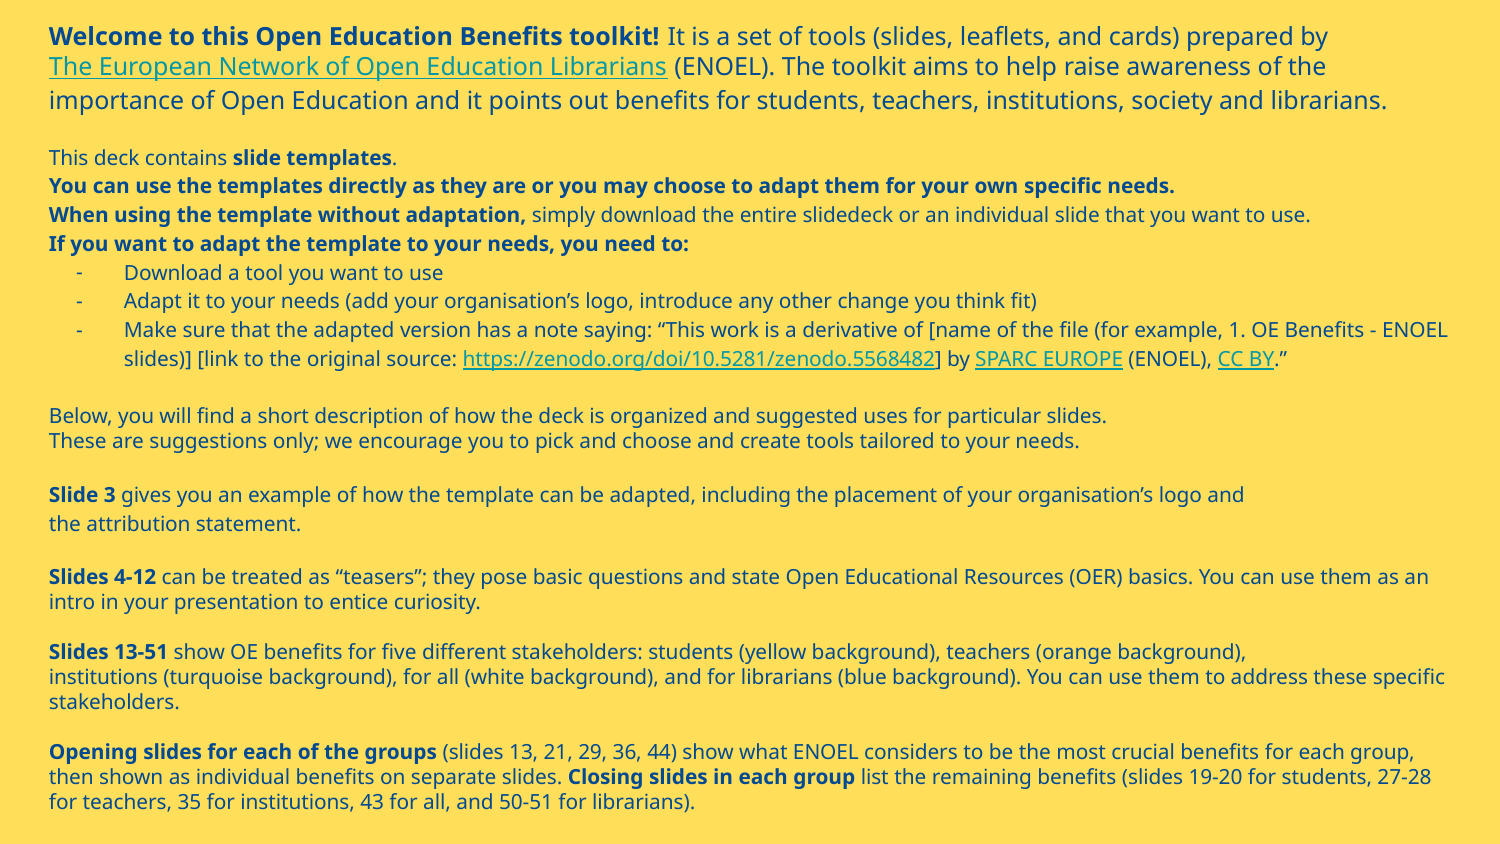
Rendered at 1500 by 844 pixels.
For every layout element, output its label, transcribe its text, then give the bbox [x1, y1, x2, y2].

text_box Welcome to this Open Education Benefits toolkit! It is a set of tools (slides, leaflets, and cards) prepared by The European Network of Open Education Librarians (ENOEL). The toolkit aims to help raise awareness of the importance of Open Education and it points out benefits for students, teachers, institutions, society and librarians. This deck contains slide templates. You can use the templates directly as they are or you may choose to adapt them for your own specific needs. When using the template without adaptation, simply download the entire slidedeck or an individual slide that you want to use. If you want to adapt the template to your needs, you need to: Download a tool you want to use Adapt it to your needs (add your organisation’s logo, introduce any other change you think fit) Make sure that the adapted version has a note saying: “This work is a derivative of [name of the file (for example, 1. OE Benefits - ENOEL slides)] [link to the original source: https://zenodo.org/doi/10.5281/zenodo.5568482] by SPARC EUROPE (ENOEL), CC BY.” Below, you will find a short description of how the deck is organized and suggested uses for particular slides. These are suggestions only; we encourage you to pick and choose and create tools tailored to your needs. Slide 3 gives you an example of how the template can be adapted, including the placement of your organisation’s logo and the attribution statement. Slides 4-12 can be treated as “teasers”; they pose basic questions and state Open Educational Resources (OER) basics. You can use them as an intro in your presentation to entice curiosity. Slides 13-51 show OE benefits for five different stakeholders: students (yellow background), teachers (orange background), institutions (turquoise background), for all (white background), and for librarians (blue background). You can use them to address these specific stakeholders. Opening slides for each of the groups (slides 13, 21, 29, 36, 44) show what ENOEL considers to be the most crucial benefits for each group, then shown as individual benefits on separate slides. Closing slides in each group list the remaining benefits (slides 19-20 for students, 27-28 for teachers, 35 for institutions, 43 for all, and 50-51 for librarians). [33, 5, 1478, 844]
